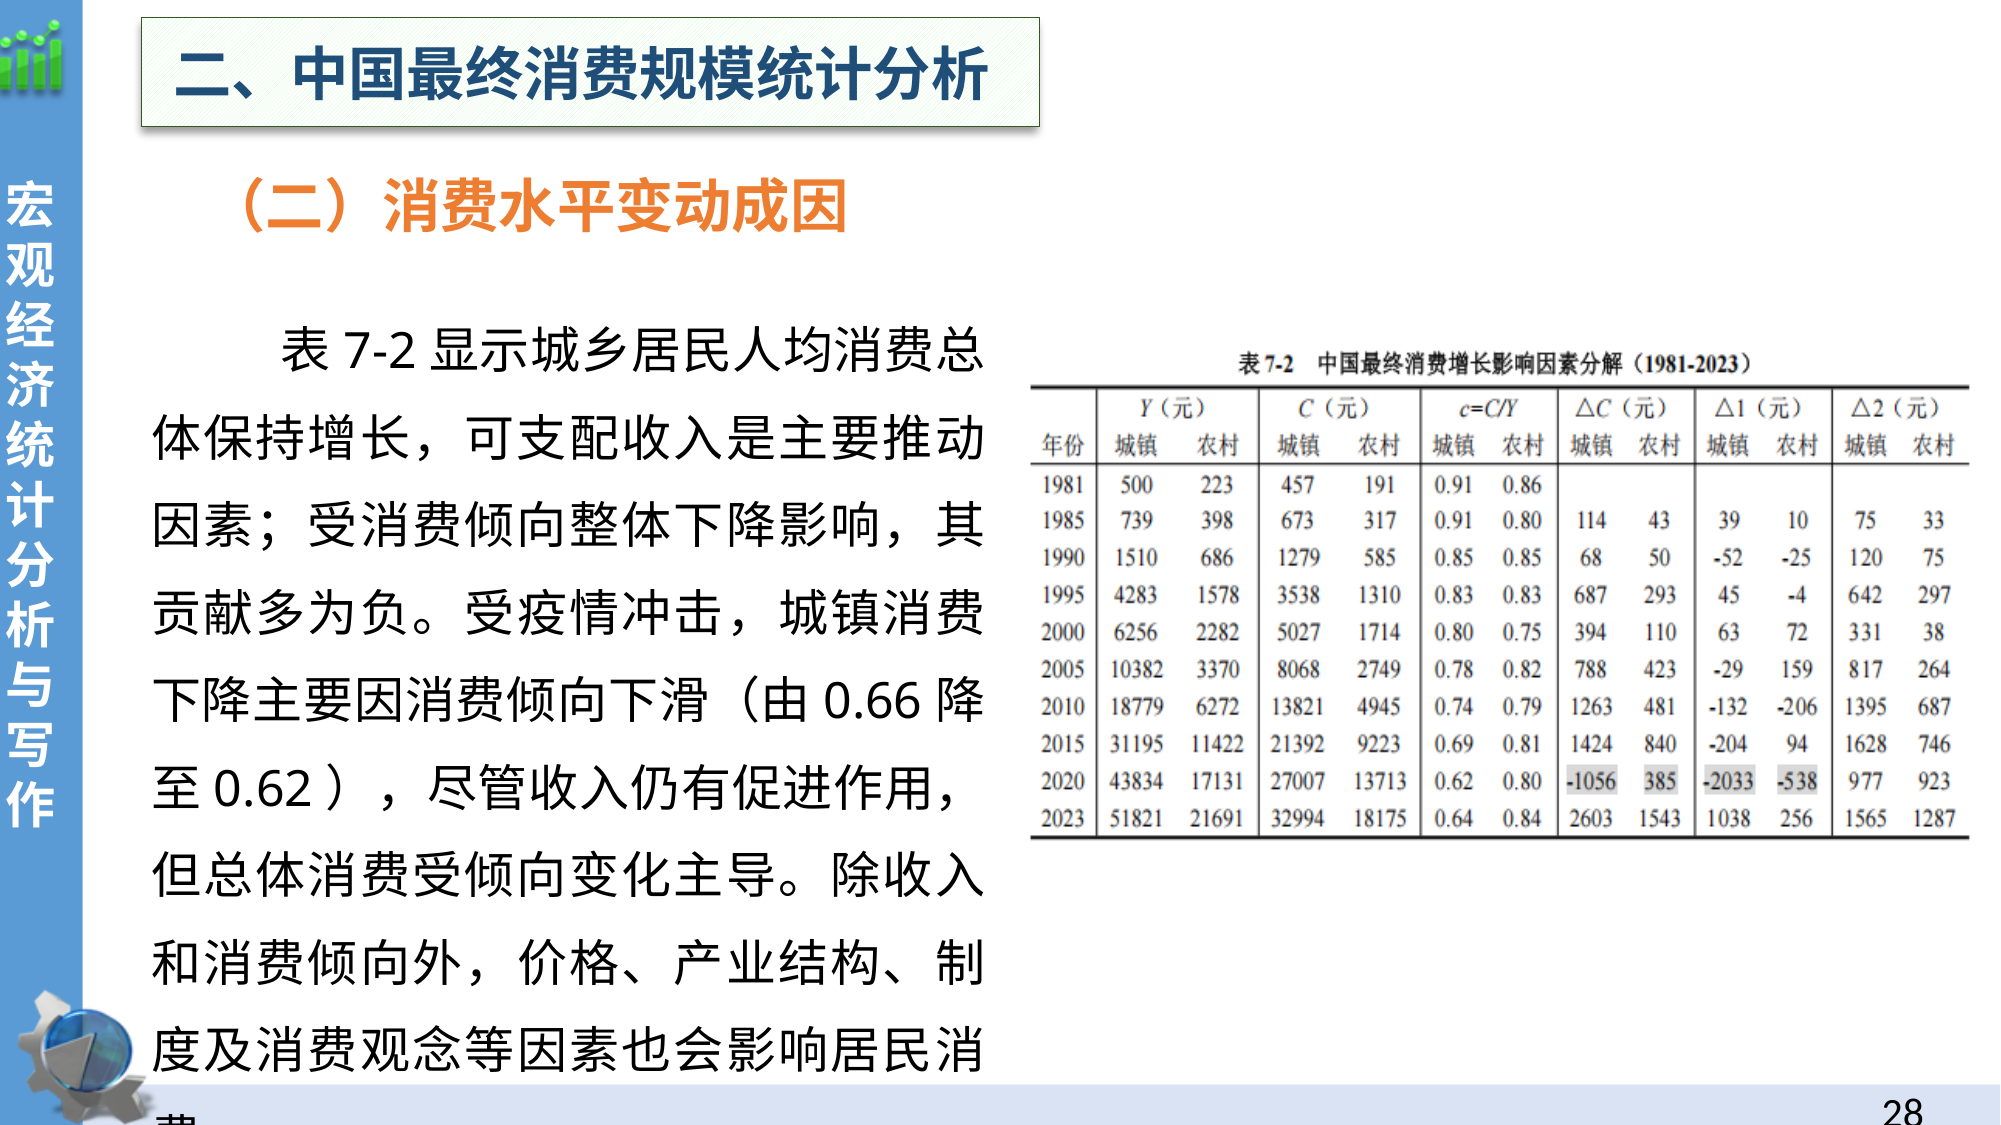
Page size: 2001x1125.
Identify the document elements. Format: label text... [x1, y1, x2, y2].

picture [0, 0, 2001, 1125]
text_box 表7-2显示城乡居民人均消费总体保持增长，可支配收入是主要推动因素；受消费倾向整体下降影响，其贡献多为负。受疫情冲击，城镇消费下降主要因消费倾向下滑（由0.66降至0.62），尽管收入仍有促进作用，但总体消费受倾向变化主导。除收入和消费倾向外，价格、产业结构、制度及消费观念等因素也会影响居民消费。 [98, 283, 1000, 1125]
slide_number 27 [1786, 1085, 1940, 1125]
text_box （二）消费水平变动成因 [84, 126, 1432, 247]
list [98, 215, 1968, 393]
text_box 二、中国最终消费规模统计分析 [141, 17, 1040, 126]
